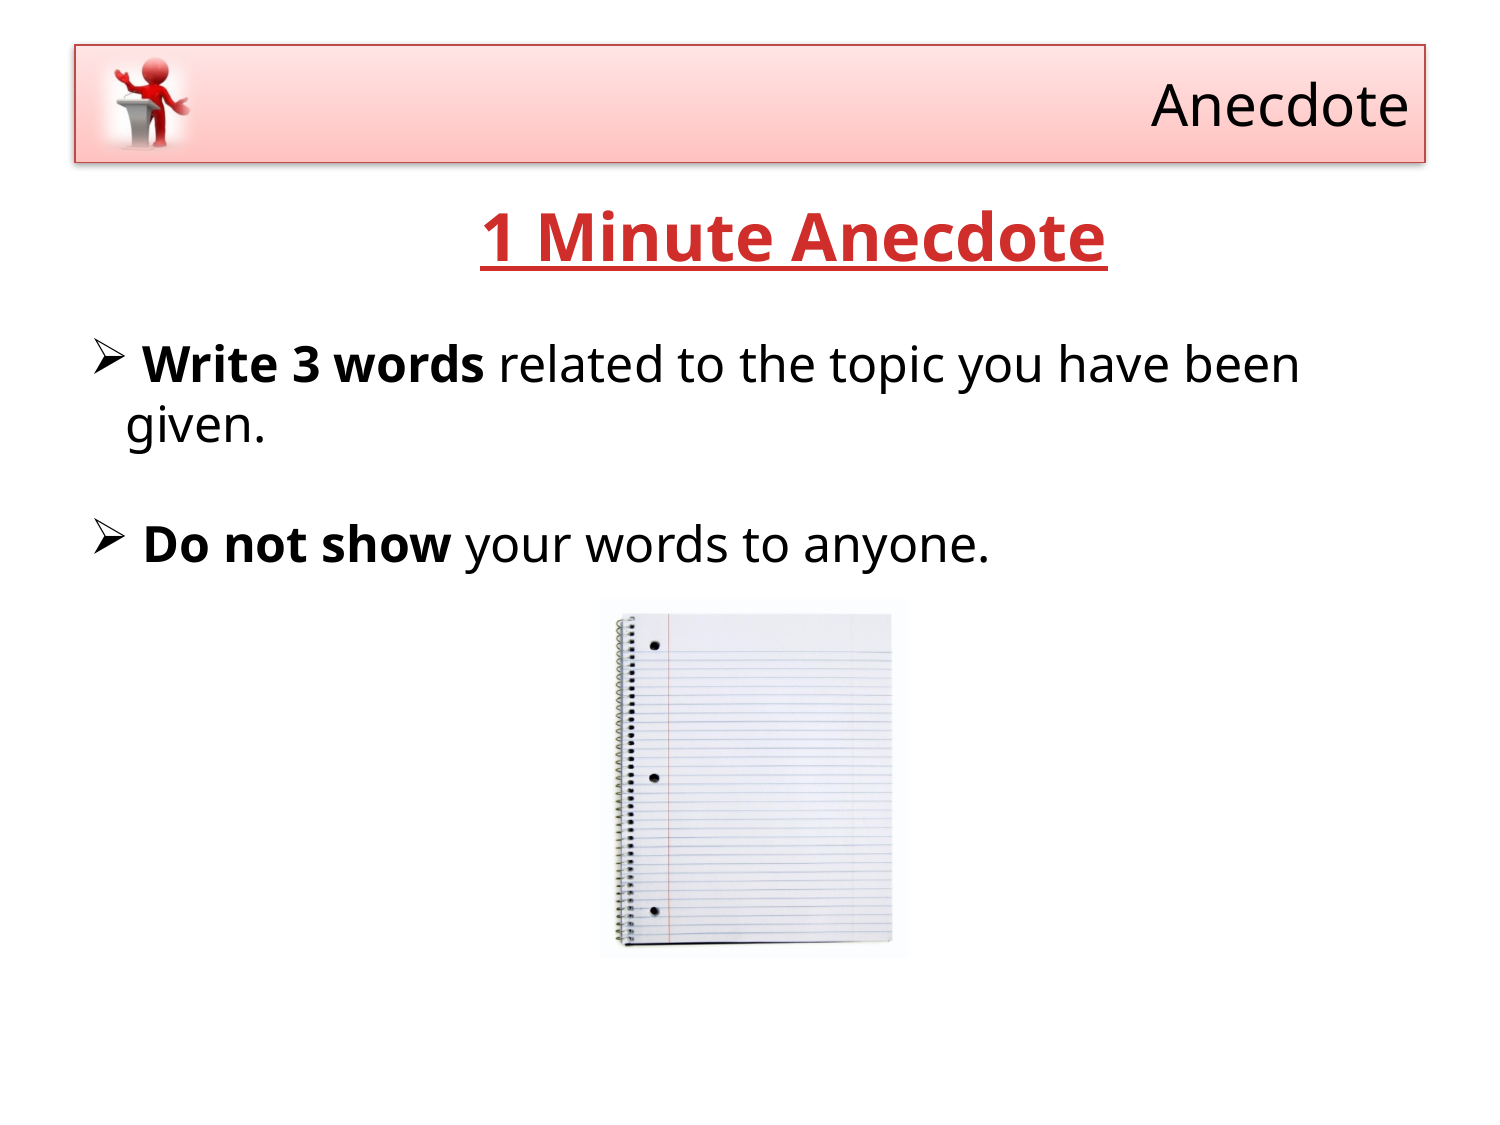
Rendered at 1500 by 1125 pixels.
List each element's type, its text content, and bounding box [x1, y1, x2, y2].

text_box 1 Minute Anecdote [465, 187, 1123, 283]
picture [87, 49, 201, 163]
text_box Write 3 words related to the topic you have been given. Do not show your words to anyone. [74, 324, 1438, 640]
picture [599, 599, 908, 958]
title Anecdote [74, 44, 1426, 163]
